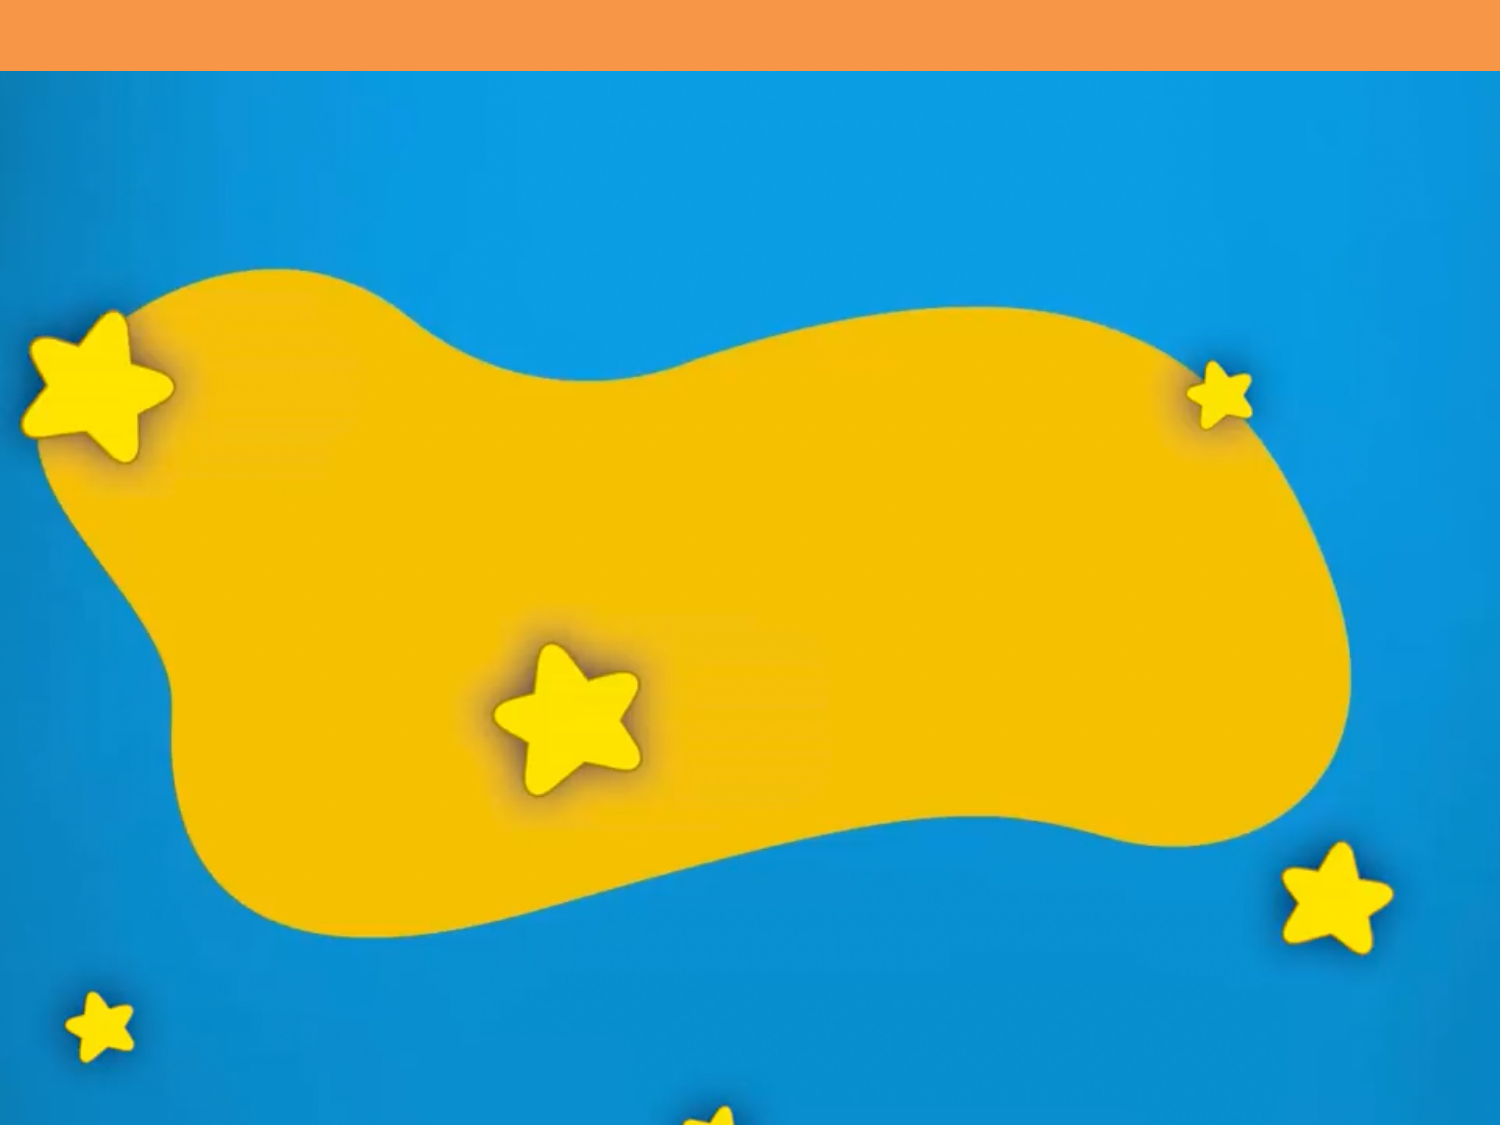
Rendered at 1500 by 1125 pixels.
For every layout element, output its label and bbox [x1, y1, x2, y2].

list [0, 70, 1500, 1125]
